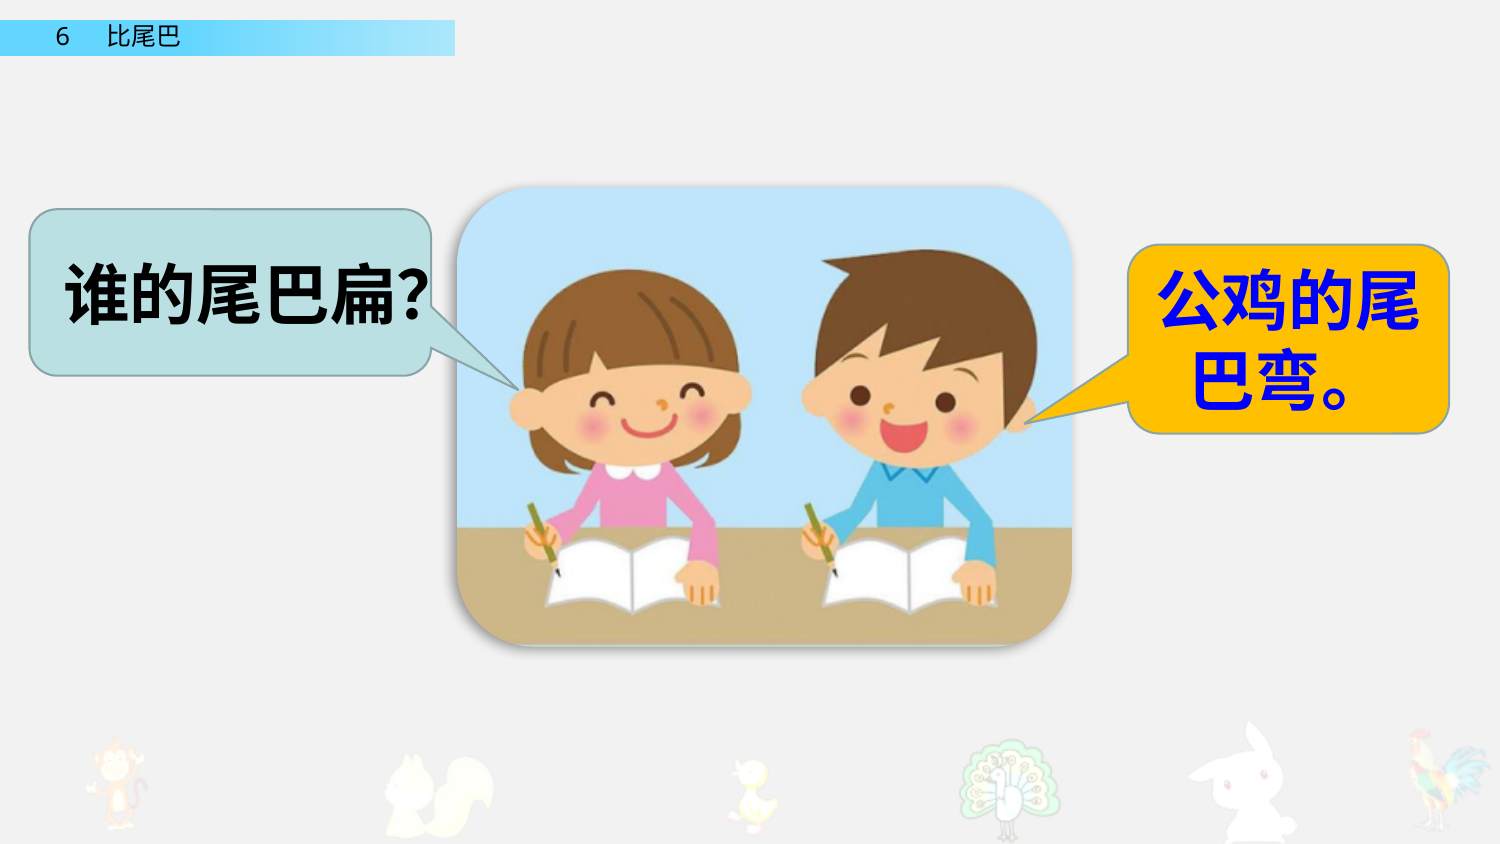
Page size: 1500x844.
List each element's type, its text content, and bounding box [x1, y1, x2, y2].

text_box 公鸡的尾巴弯。 [1072, 243, 1451, 435]
text_box 谁的尾巴扁？ [28, 208, 456, 377]
picture [456, 187, 1072, 647]
